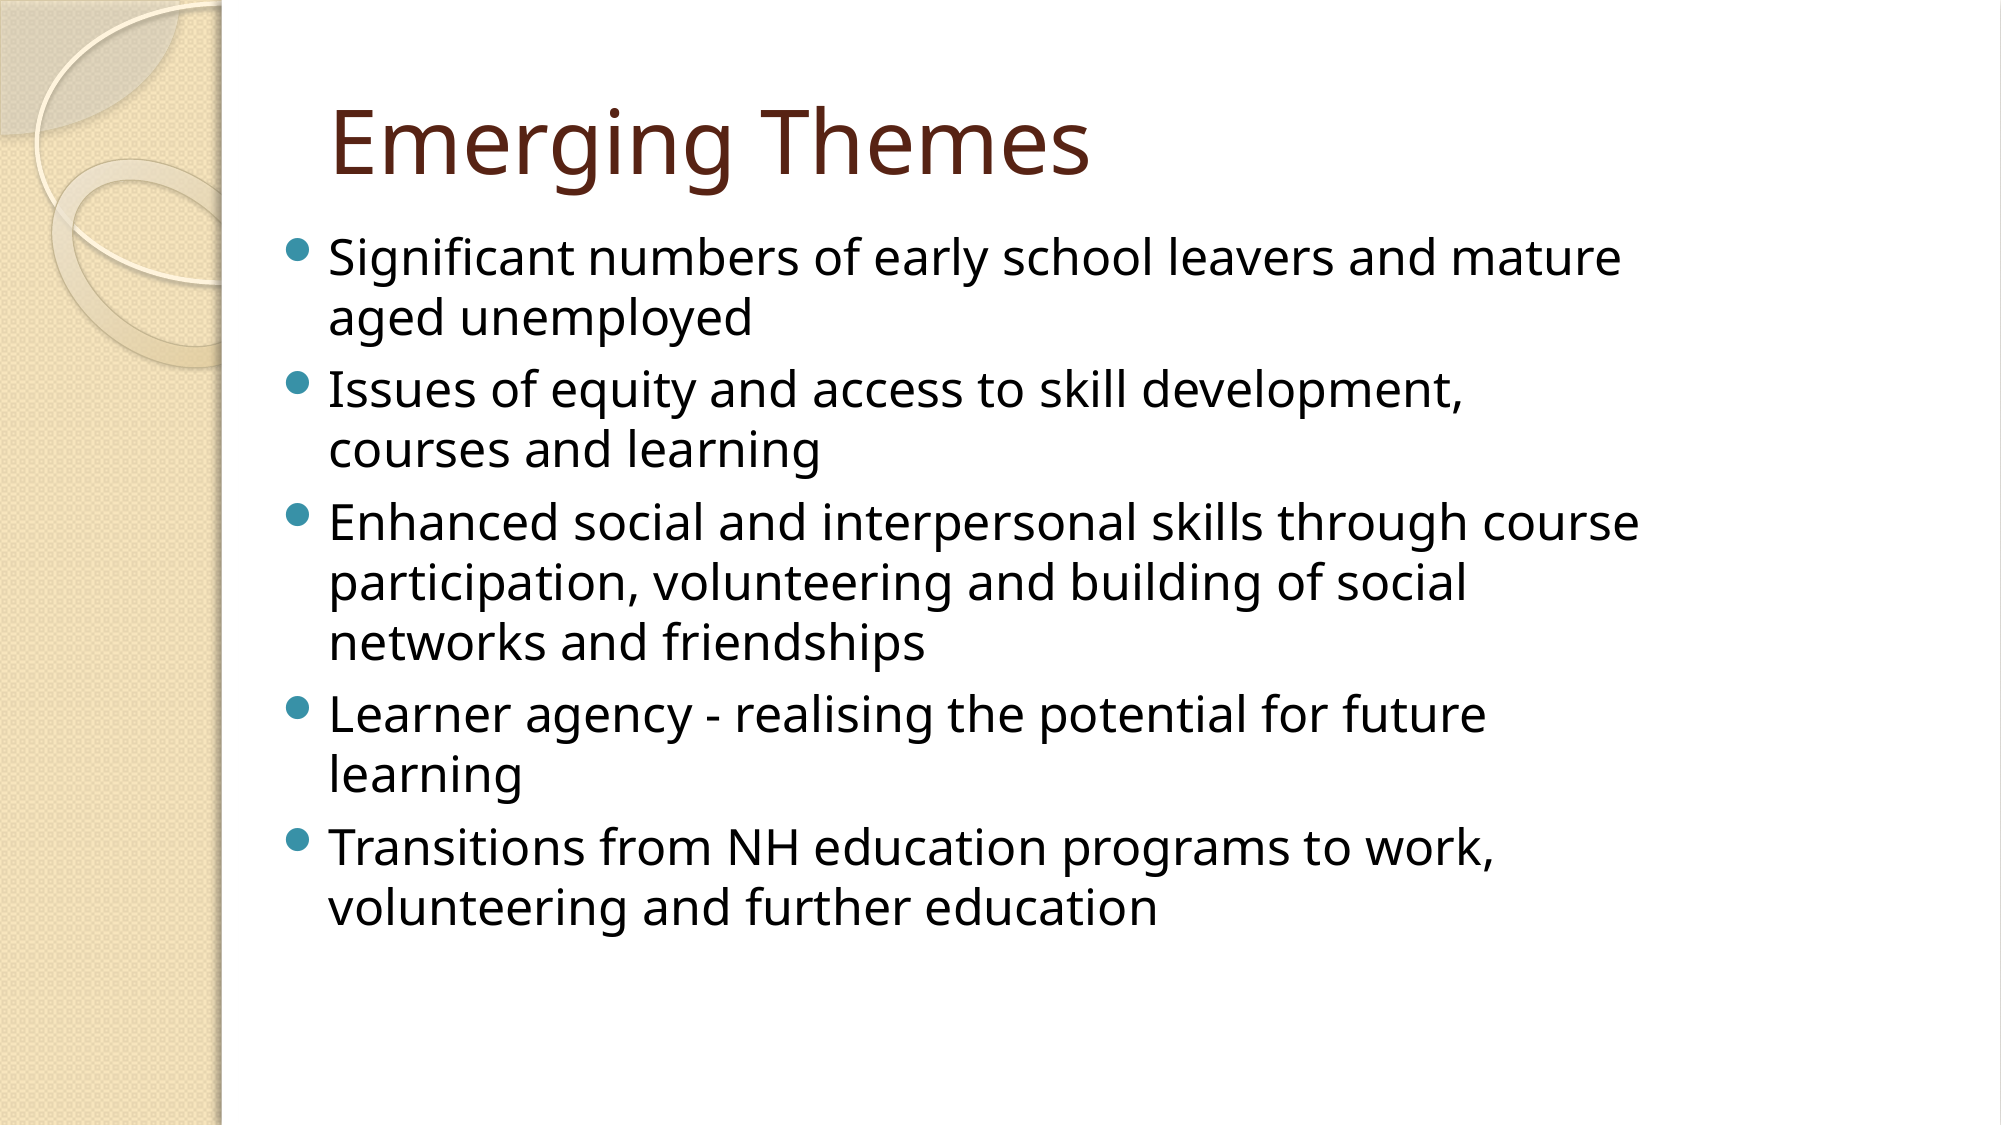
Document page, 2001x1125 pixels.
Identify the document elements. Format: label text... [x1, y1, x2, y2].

title Emerging Themes [313, 45, 1954, 233]
list Significant numbers of early school leavers and mature aged unemployed Issues of equity and access to skill development, courses and learning Enhanced social and interpersonal skills through course participation, volunteering and building of social networks and friendships Learner agency - realising the potential for future learning Transitions from NH education programs to work, volunteering and further education [254, 217, 1658, 991]
